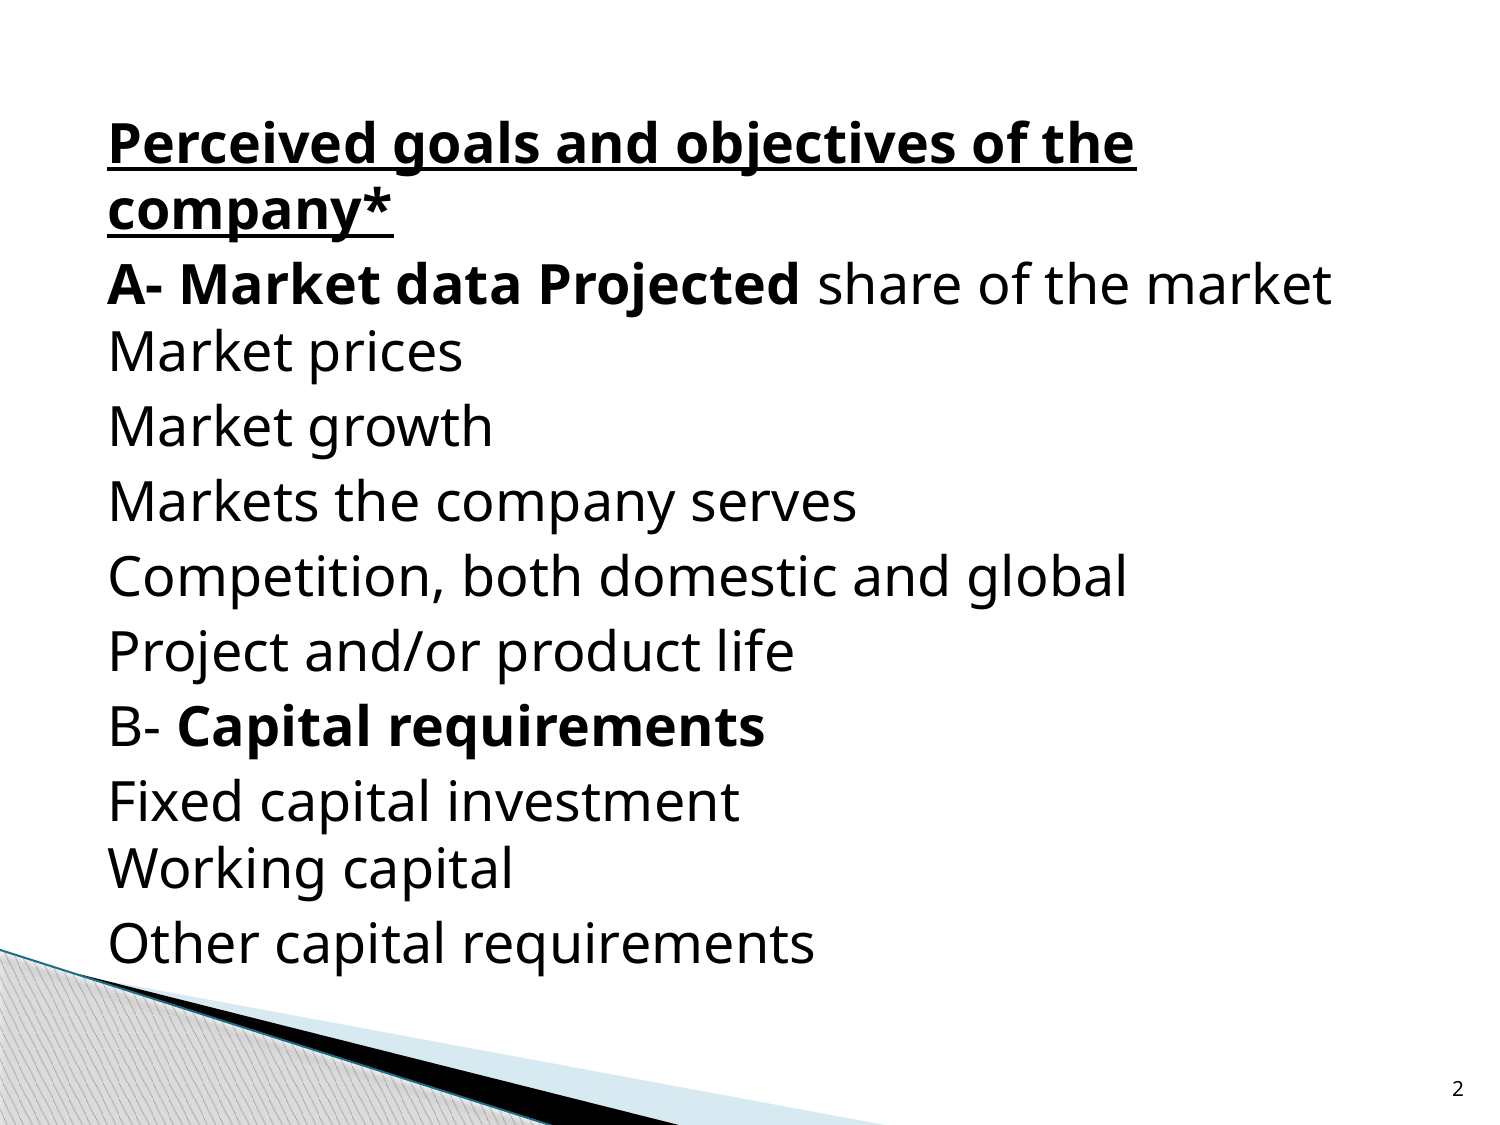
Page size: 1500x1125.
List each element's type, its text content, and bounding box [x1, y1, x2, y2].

list Perceived goals and objectives of the company* A- Market data Projected share of the market Market prices Market growth Markets the company serves Competition, both domestic and global Project and/or product life B- Capital requirements Fixed capital investment Working capital Other capital requirements [75, 99, 1425, 986]
slide_number 2 [1418, 1051, 1479, 1112]
